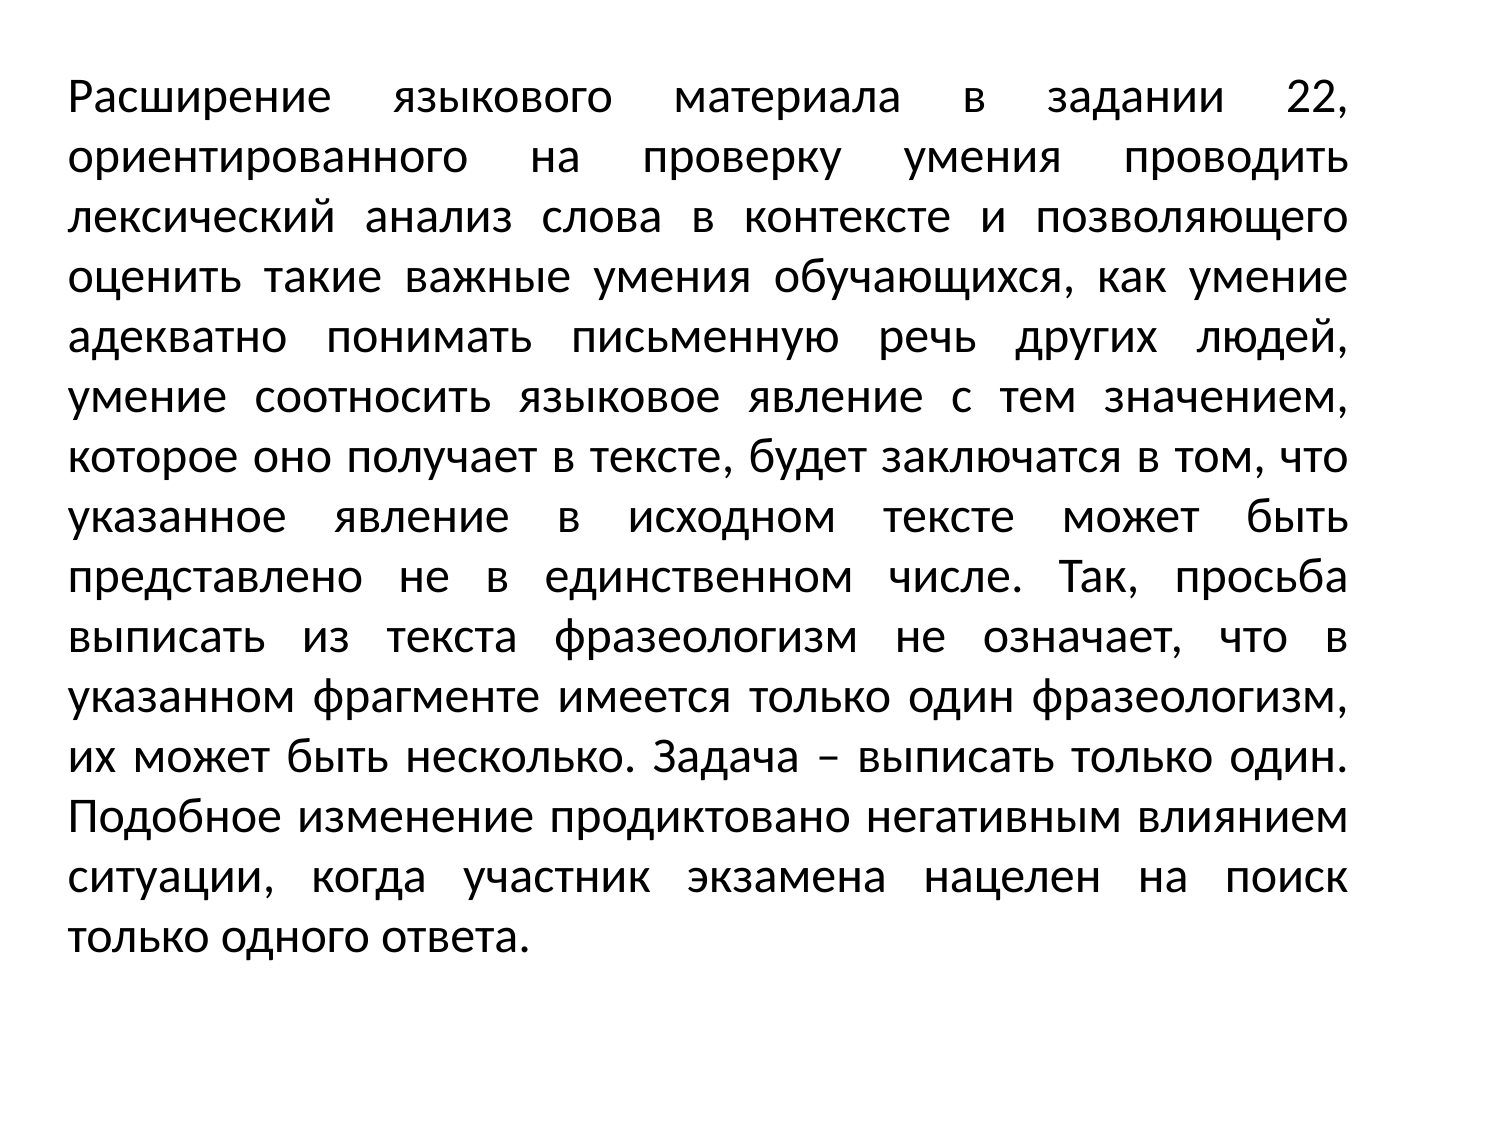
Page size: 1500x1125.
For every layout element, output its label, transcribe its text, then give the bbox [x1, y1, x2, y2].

text_box Расширение языкового материала в задании 22, ориентированного на проверку умения проводить лексический анализ слова в контексте и позволяющего оценить такие важные умения обучающихся, как умение адекватно понимать письменную речь других людей, умение соотносить языковое явление с тем значением, которое оно получает в тексте, будет заключатся в том, что указанное явление в исходном тексте может быть представлено не в единственном числе. Так, просьба выписать из текста фразеологизм не означает, что в указанном фрагменте имеется только один фразеологизм, их может быть несколько. Задача – выписать только один. Подобное изменение продиктовано негативным влиянием ситуации, когда участник экзамена нацелен на поиск только одного ответа. [53, 55, 1365, 970]
